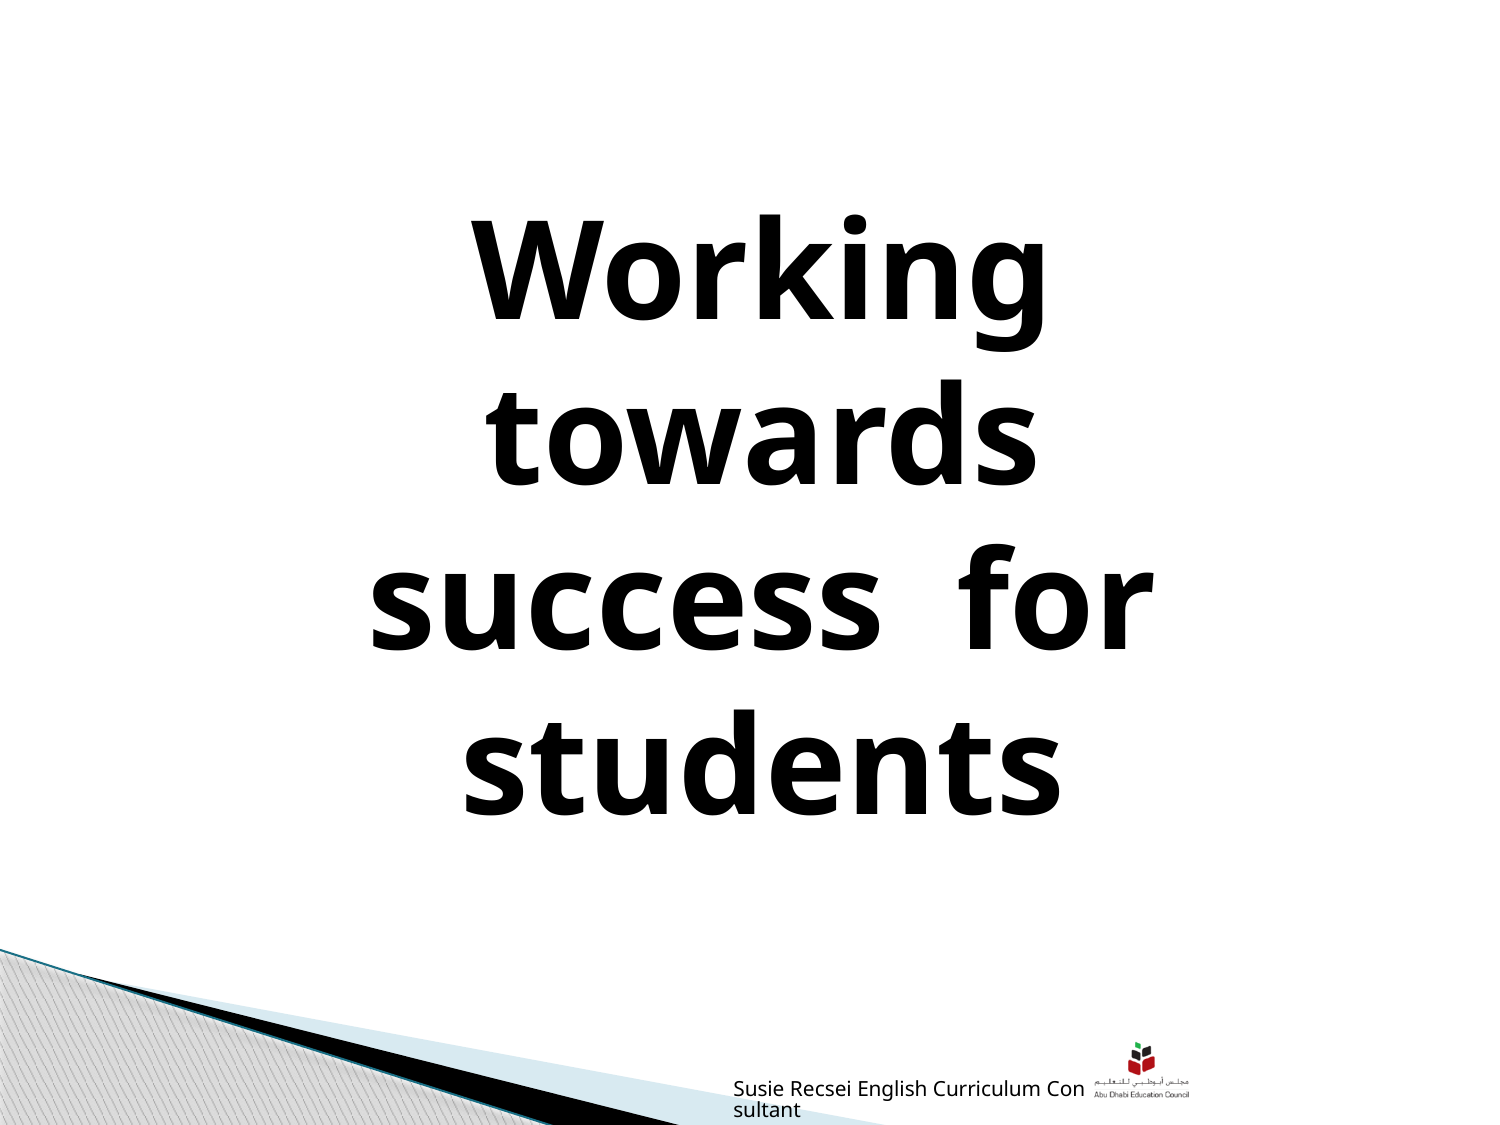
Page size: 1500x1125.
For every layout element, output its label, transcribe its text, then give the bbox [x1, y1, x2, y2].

text_box Working towards success for students [300, 174, 1225, 850]
picture [1087, 1037, 1195, 1104]
footer Susie Recsei English Curriculum Consultant [718, 1051, 1084, 1112]
